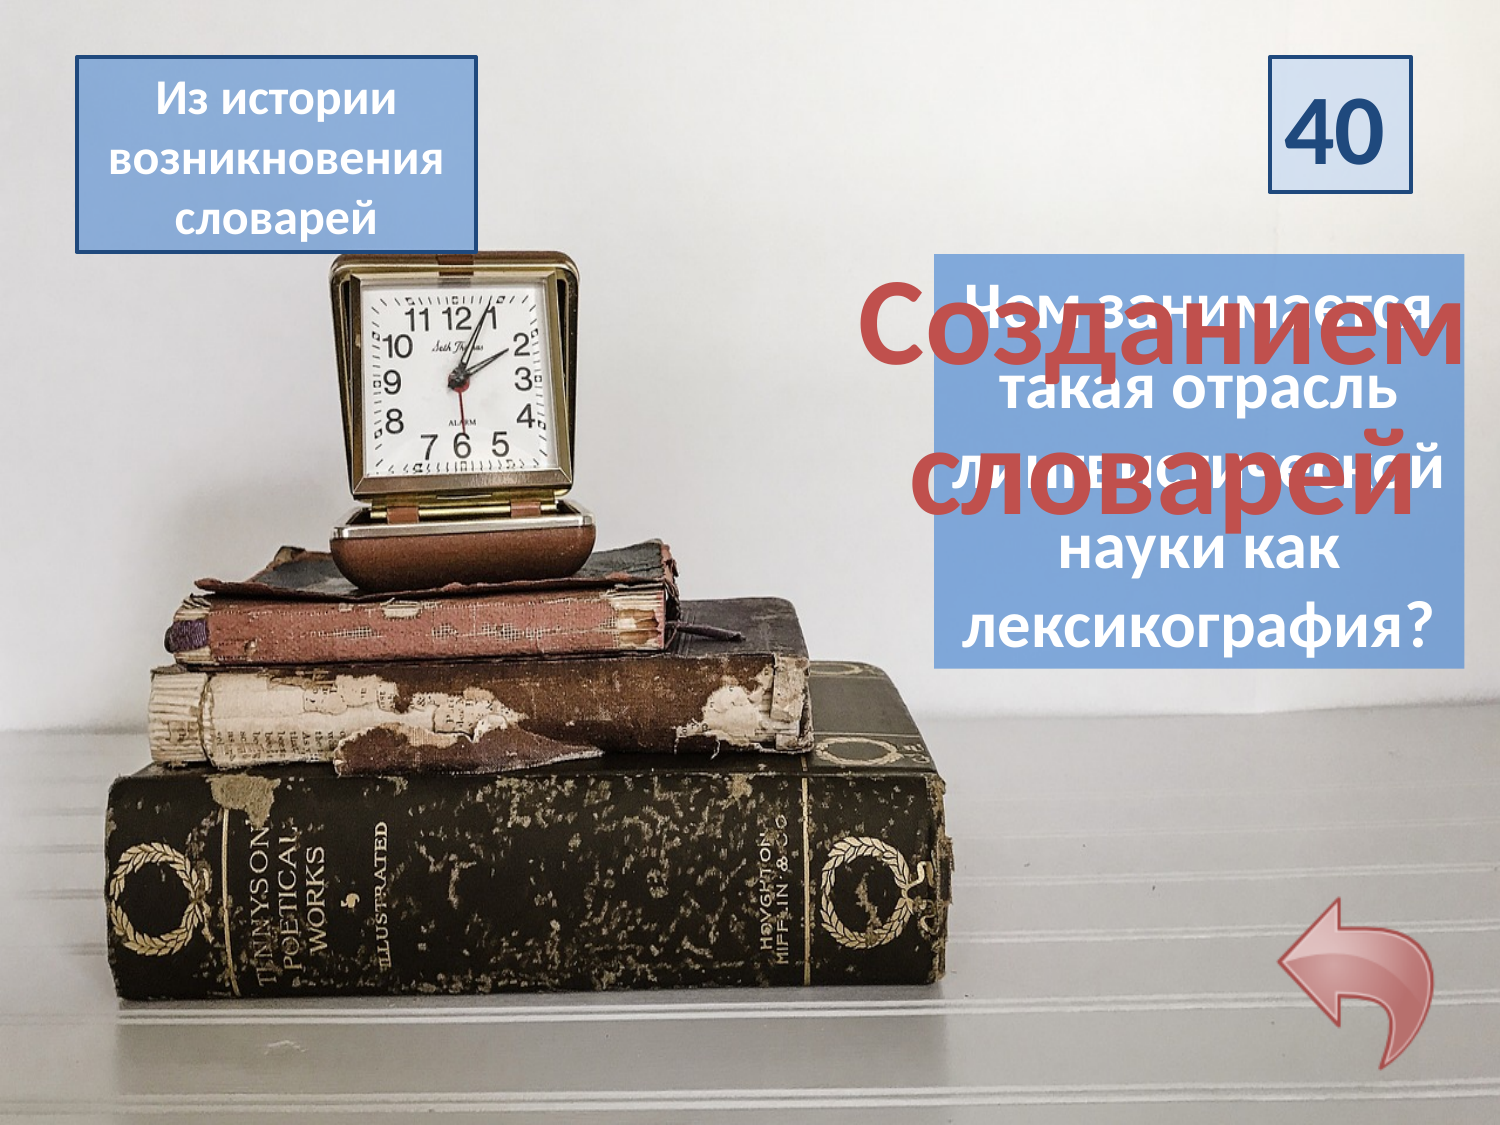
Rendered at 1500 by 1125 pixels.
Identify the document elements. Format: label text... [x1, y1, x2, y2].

text_box Из истории возникновения словарей [75, 55, 478, 254]
picture [0, 0, 1500, 1125]
text_box 40 [1268, 55, 1413, 194]
text_box Чем занимается такая отрасль лингвистической науки как лексикография? [934, 547, 1465, 669]
text_box Созданием словарей [833, 231, 1495, 547]
